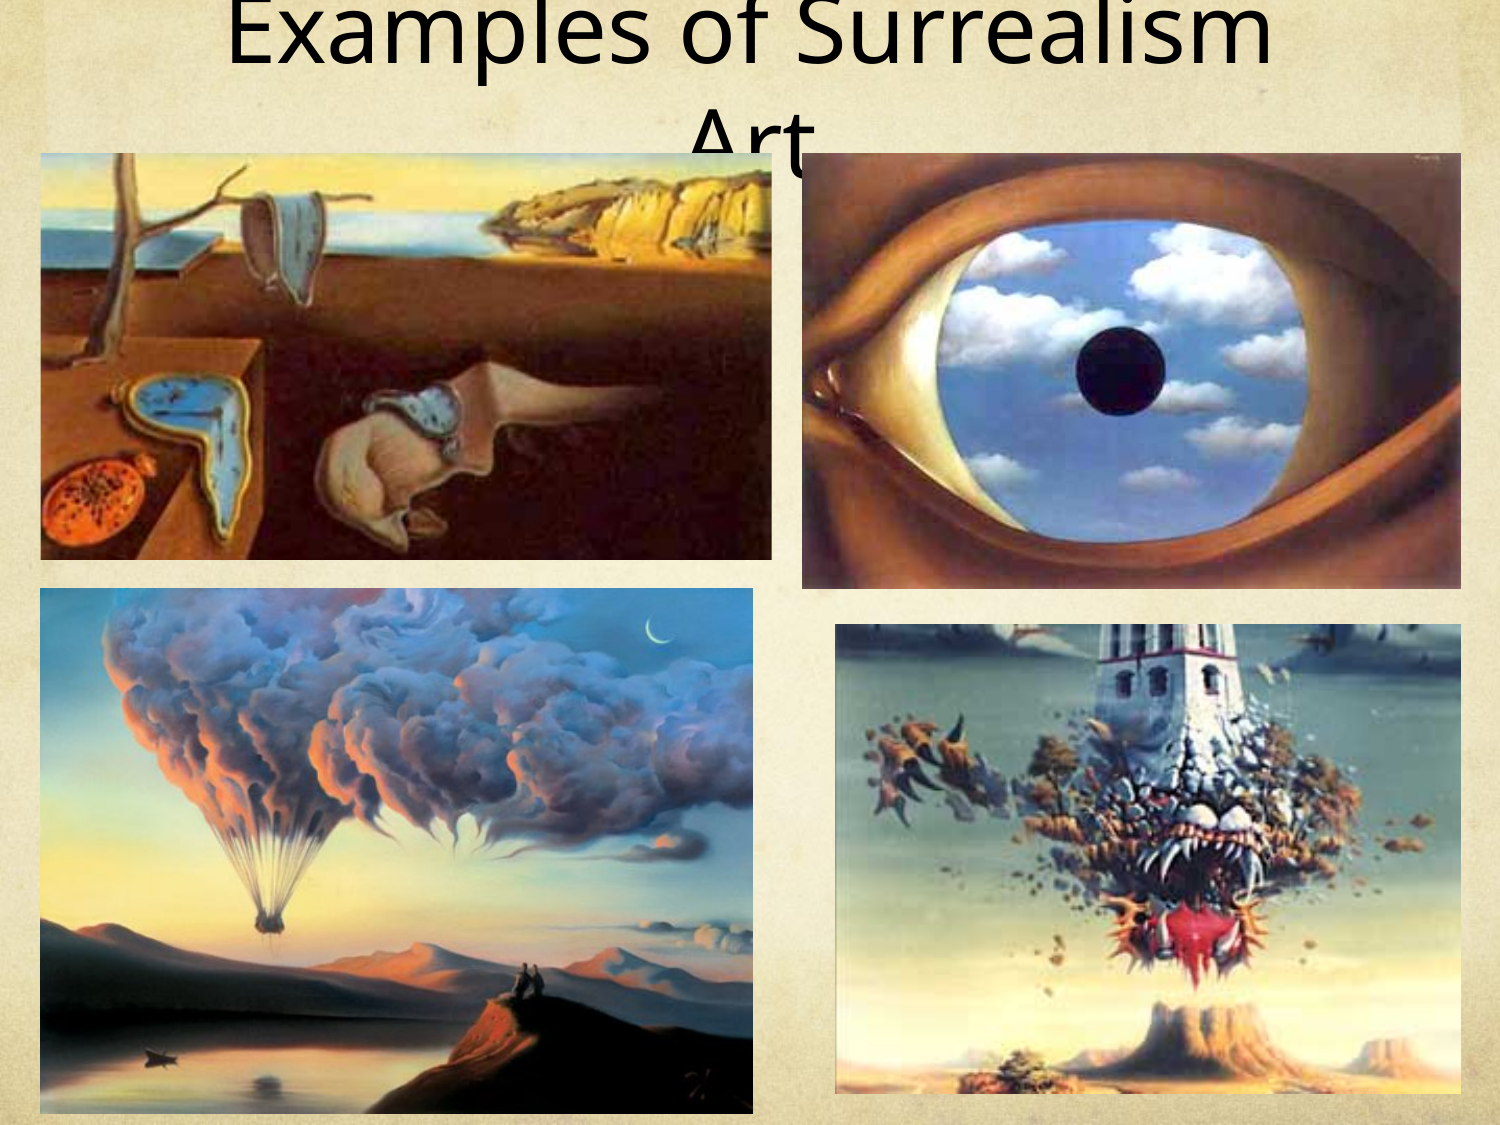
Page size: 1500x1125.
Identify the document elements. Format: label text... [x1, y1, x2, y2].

picture [0, 0, 1500, 1125]
title Examples of Surrealism Art [150, 11, 1350, 154]
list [40, 153, 773, 560]
